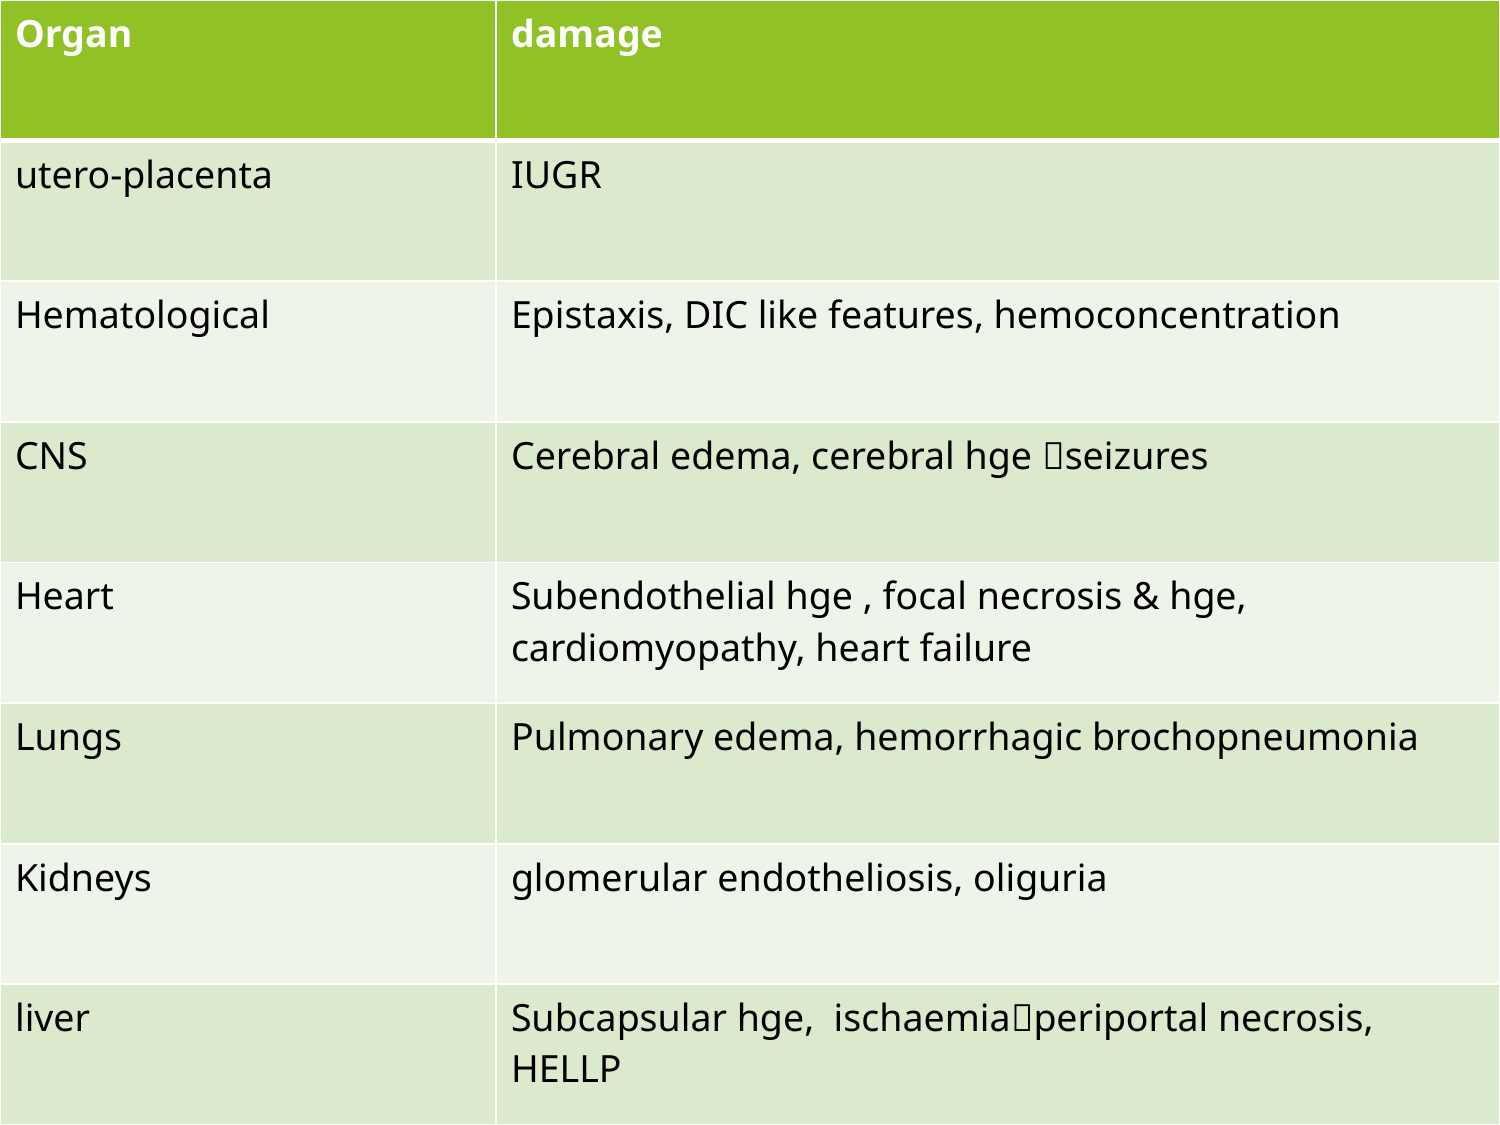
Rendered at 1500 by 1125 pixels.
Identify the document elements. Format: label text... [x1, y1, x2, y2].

table_cell Epistaxis, DIC like features, hemoconcentration [497, 282, 1499, 421]
table_cell Subcapsular hge, ischaemiaperiportal necrosis, HELLP [497, 985, 1499, 1124]
table_cell liver [1, 985, 495, 1124]
table_header Organ [1, 1, 495, 138]
table_cell IUGR [497, 143, 1499, 280]
table_cell Pulmonary edema, hemorrhagic brochopneumonia [497, 704, 1499, 843]
table_cell glomerular endotheliosis, oliguria [497, 845, 1499, 983]
table_cell utero-placenta [1, 143, 495, 280]
table_cell Subendothelial hge , focal necrosis & hge, cardiomyopathy, heart failure [497, 563, 1499, 702]
table_cell Lungs [1, 704, 495, 843]
table_cell Heart [1, 563, 495, 702]
table_header damage [497, 1, 1499, 138]
table_cell Cerebral edema, cerebral hge seizures [497, 423, 1499, 562]
table_cell CNS [1, 423, 495, 562]
table_cell Kidneys [1, 845, 495, 983]
table_cell Hematological [1, 282, 495, 421]
